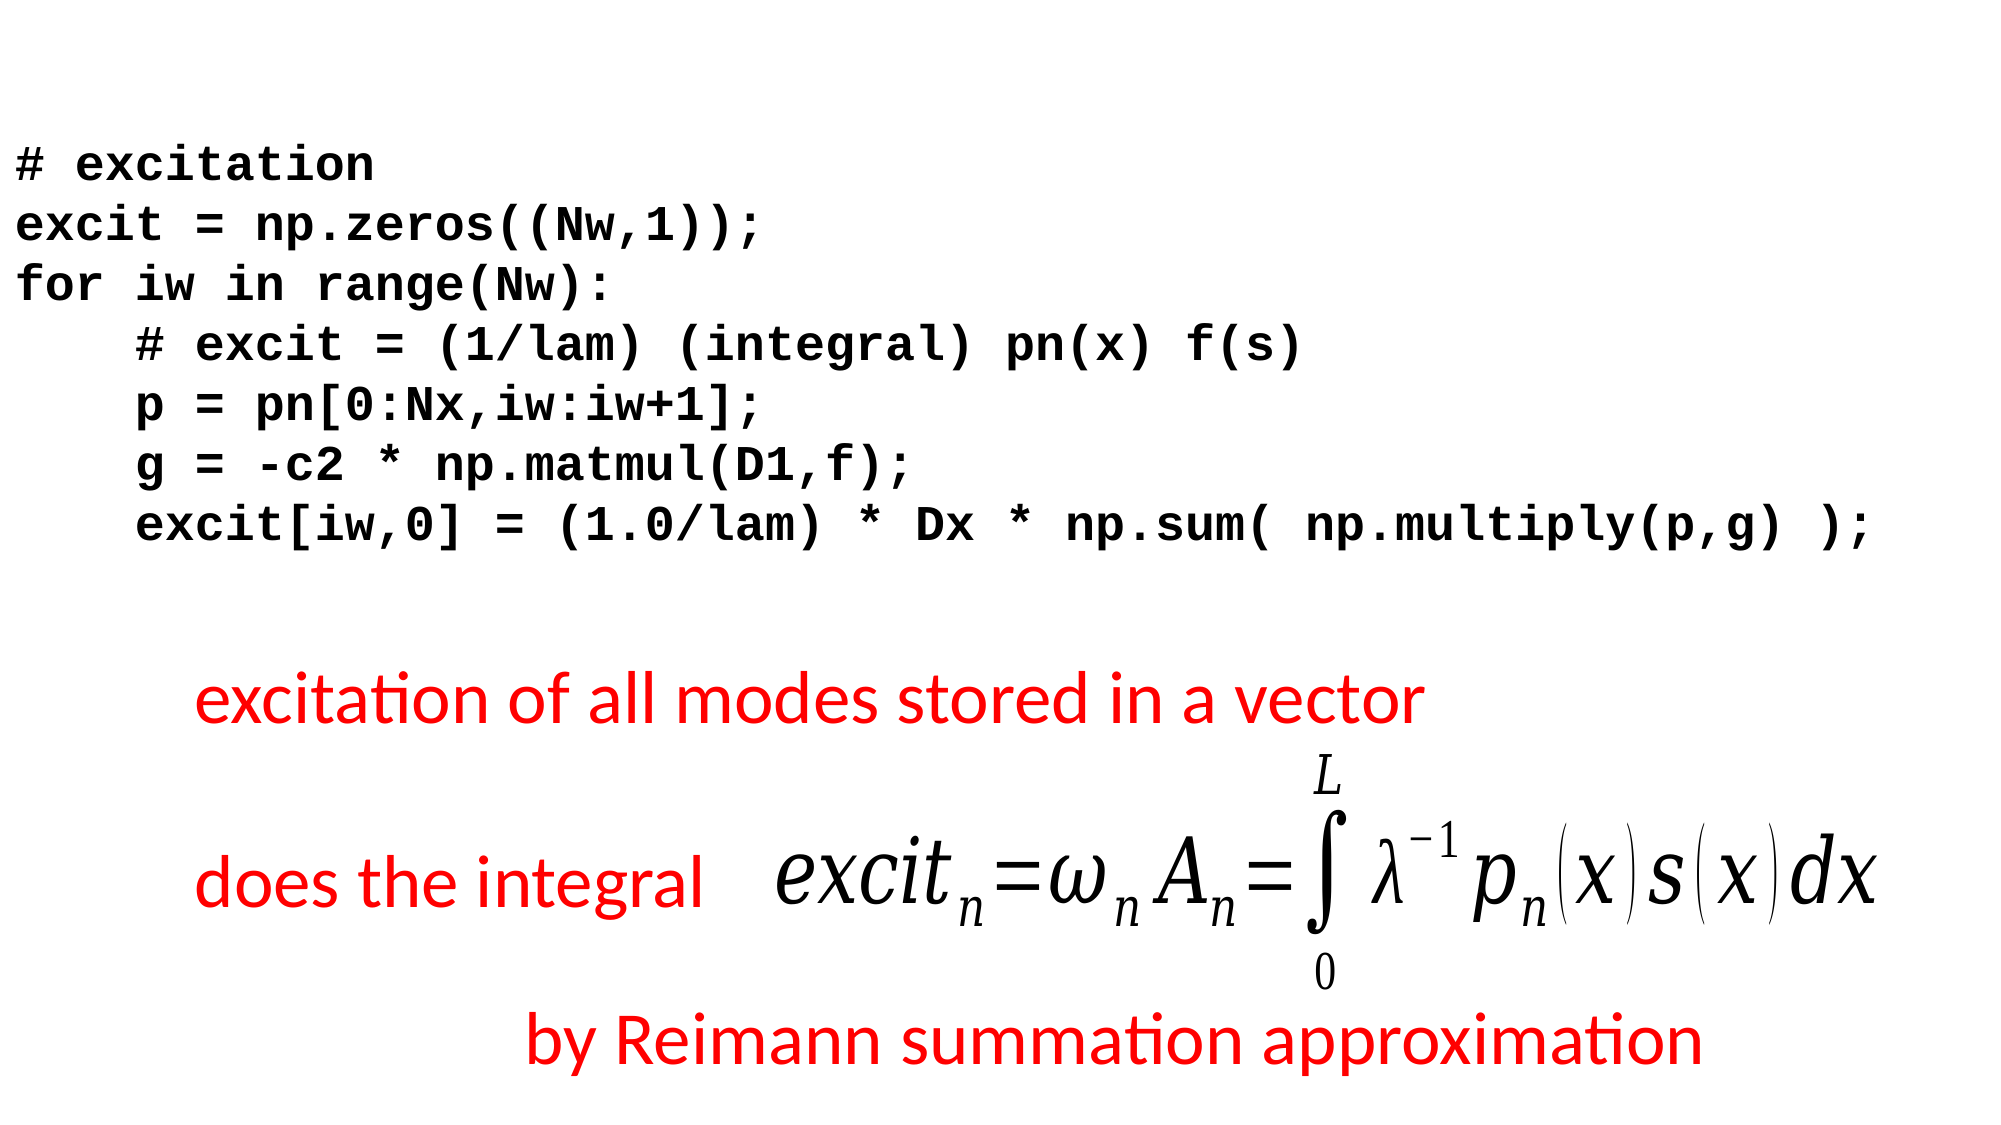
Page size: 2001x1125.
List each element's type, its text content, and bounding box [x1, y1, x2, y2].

text_box excitation of all modes stored in a vector [180, 640, 1551, 746]
text_box by Reimann summation approximation [510, 981, 1881, 1087]
text_box does the integral [180, 825, 756, 930]
text_box # excitation excit = np.zeros((Nw,1)); for iw in range(Nw): # excit = (1/lam) (integral) pn(x) f(s) p = pn[0:Nx,iw:iw+1]; g = -c2 * np.matmul(D1,f); excit[iw,0] = (1.0/lam) * Dx * np.sum( np.multiply(p,g) ); [0, 123, 1956, 558]
